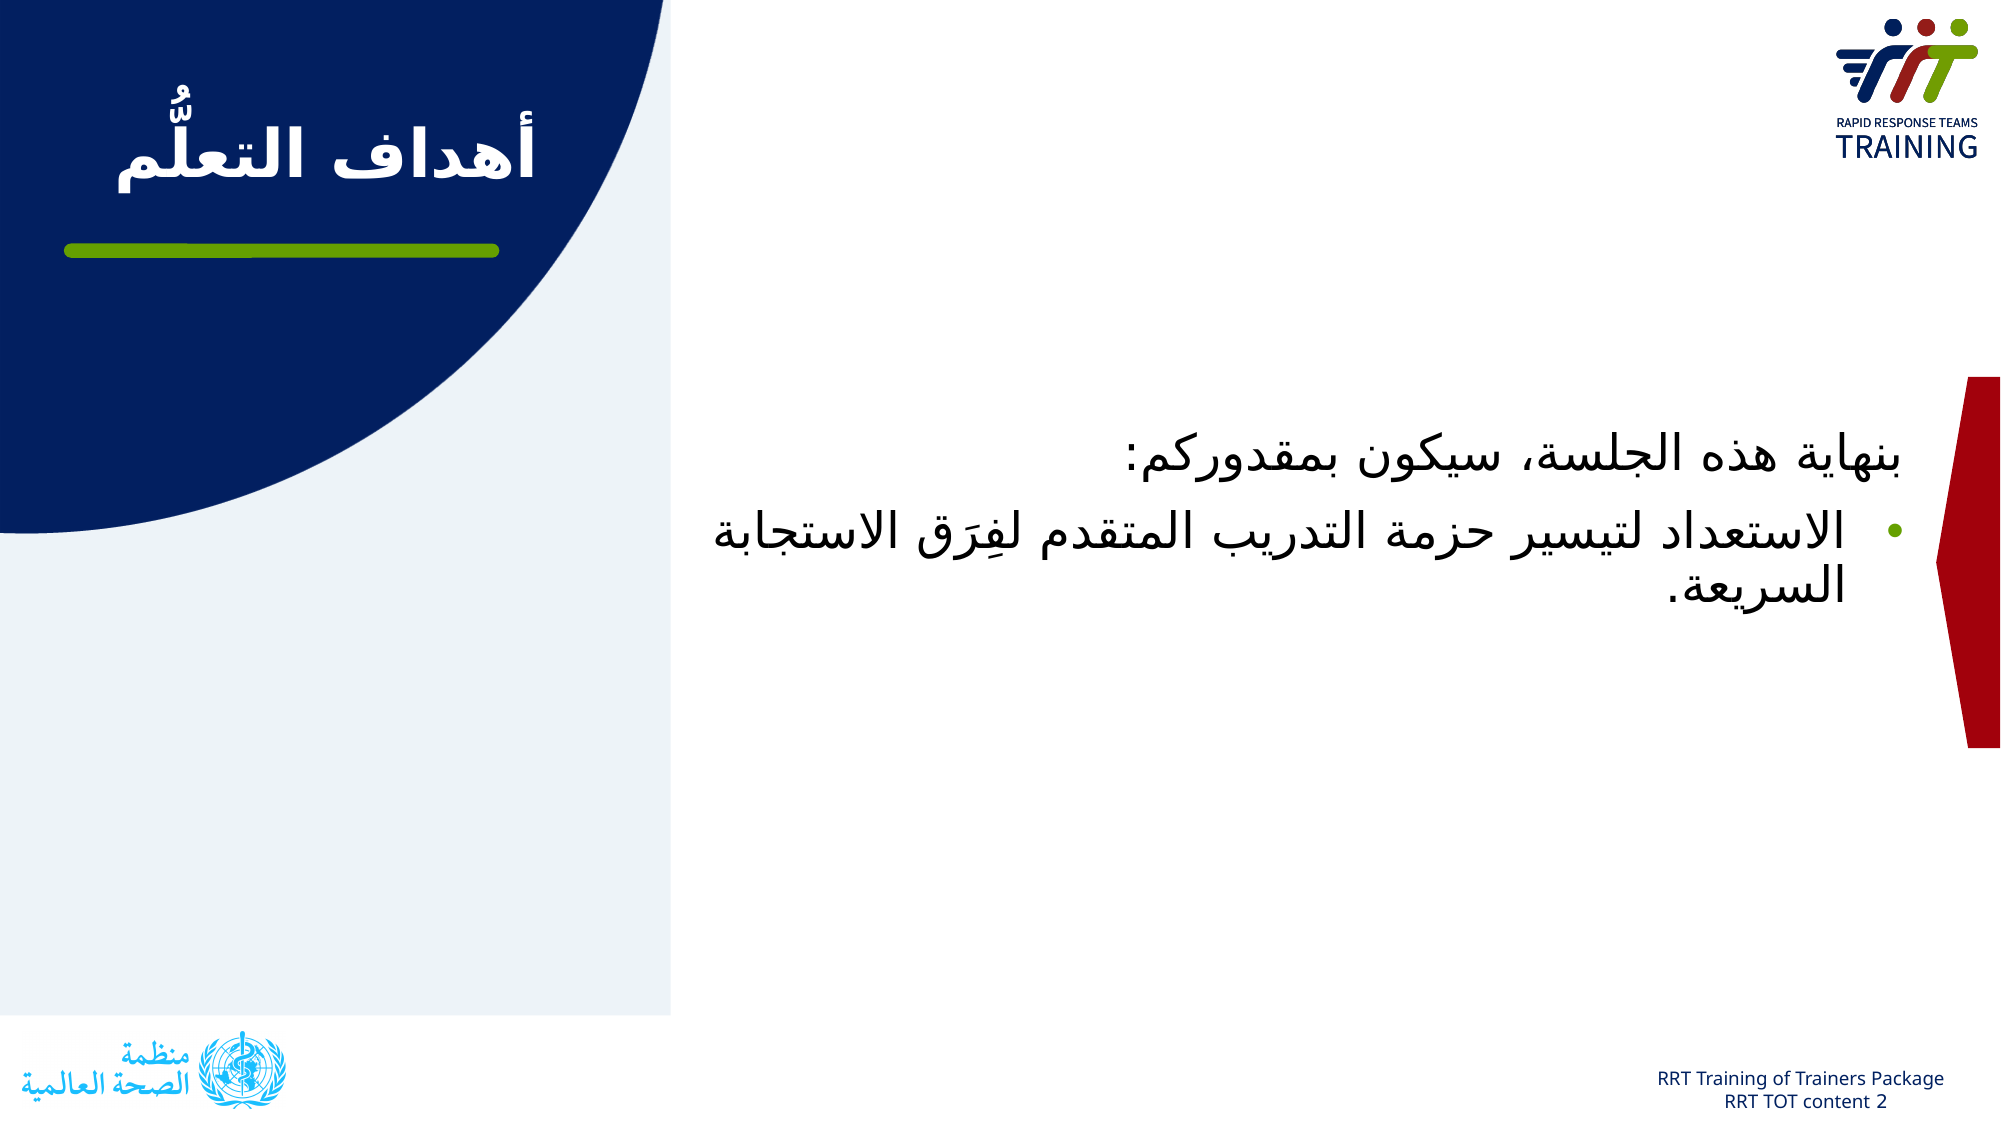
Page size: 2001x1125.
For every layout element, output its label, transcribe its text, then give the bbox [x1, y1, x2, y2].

picture [22, 1031, 286, 1109]
title أهداف التعلُّم [10, 0, 547, 316]
list بنهاية هذه الجلسة، سيكون بمقدوركم: الاستعداد لتيسير حزمة التدريب المتقدم لفِرَق الاستجابة السريعة. [675, 378, 1912, 663]
picture [1835, 19, 1978, 167]
picture [0, 0, 670, 538]
text_box [63, 243, 500, 258]
